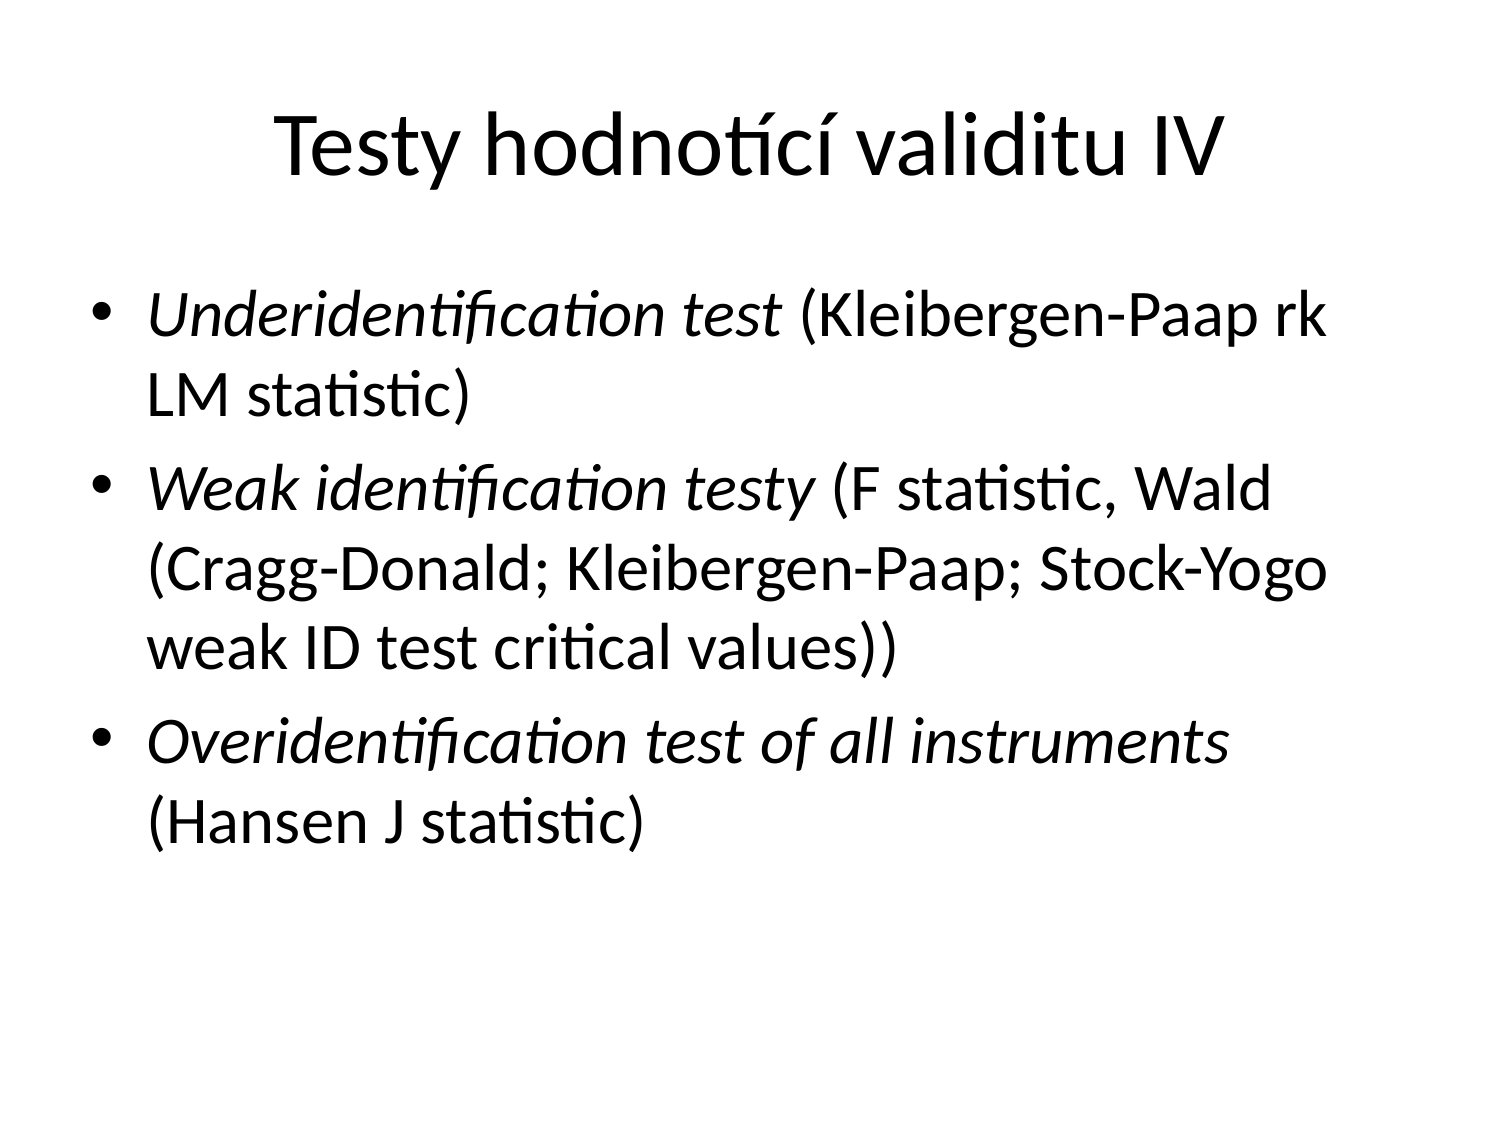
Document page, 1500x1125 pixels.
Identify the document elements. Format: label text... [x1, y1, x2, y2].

list Underidentification test (Kleibergen-Paap rk LM statistic) Weak identification testy (F statistic, Wald (Cragg-Donald; Kleibergen-Paap; Stock-Yogo weak ID test critical values)) Overidentification test of all instruments (Hansen J statistic) [75, 262, 1425, 1005]
title Testy hodnotící validitu IV [75, 45, 1425, 233]
